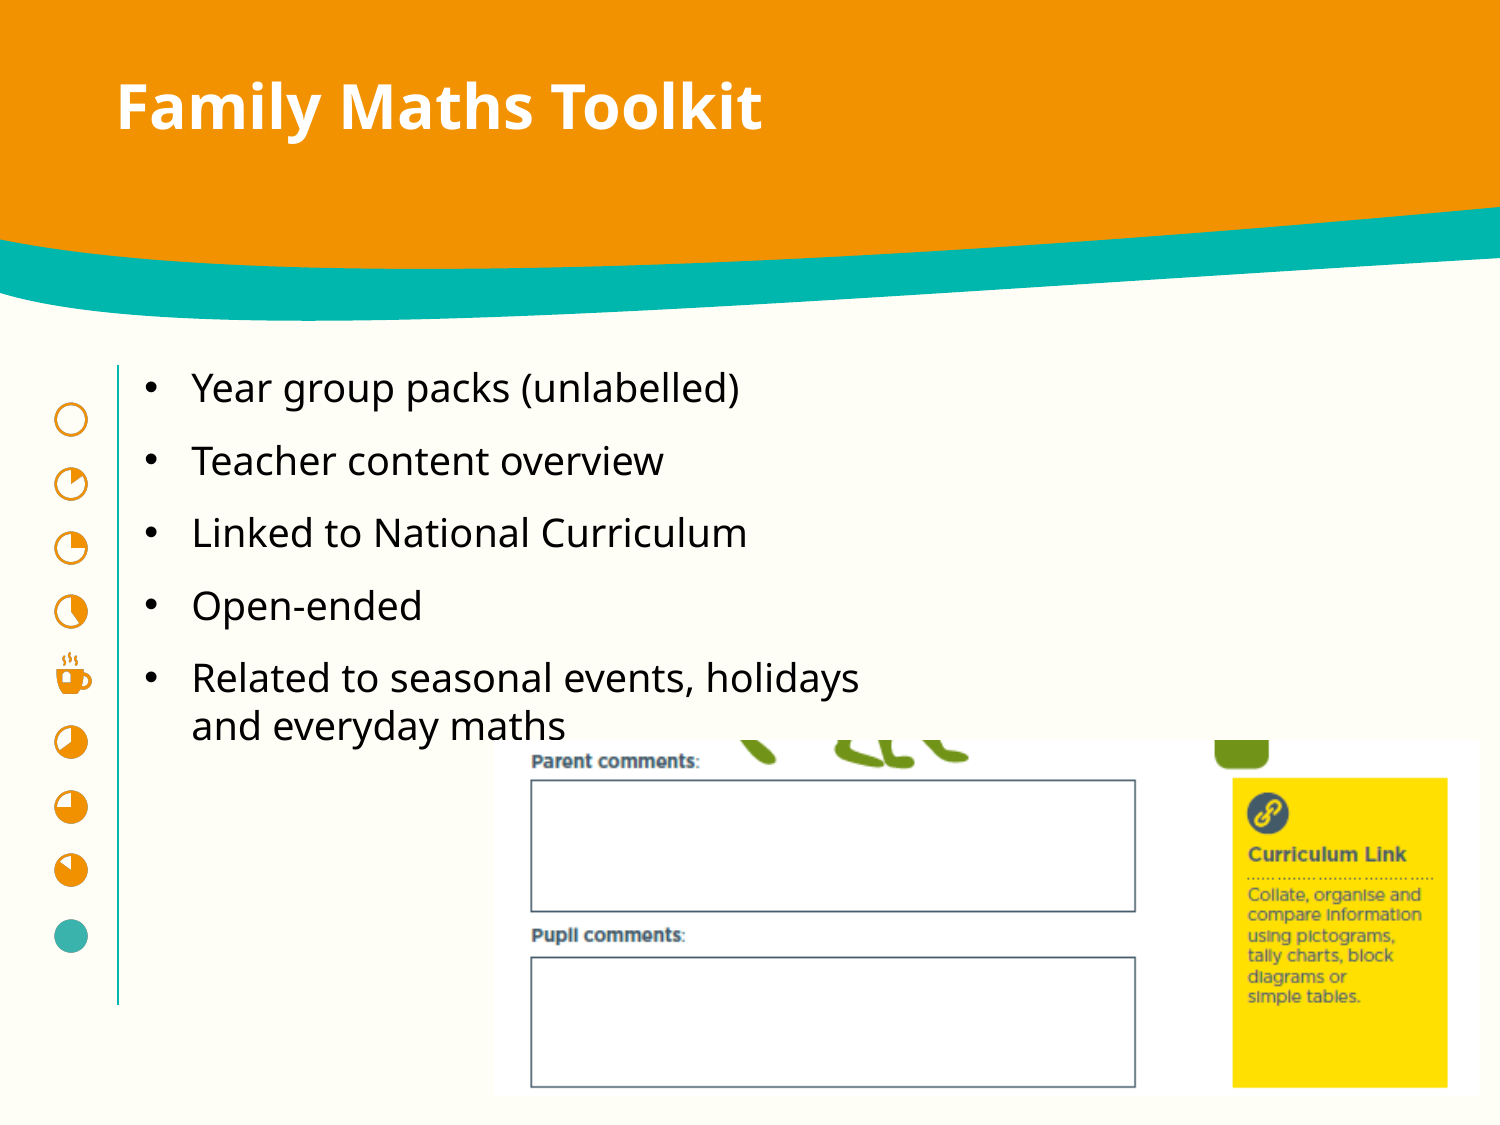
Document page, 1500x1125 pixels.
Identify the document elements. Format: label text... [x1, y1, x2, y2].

picture [49, 590, 92, 633]
picture [49, 527, 92, 570]
picture [493, 740, 1480, 1097]
picture [49, 915, 92, 957]
picture [49, 398, 92, 441]
picture [49, 849, 92, 891]
picture [49, 721, 92, 763]
list Family Maths Toolkit [100, 67, 1411, 258]
text_box Year group packs (unlabelled) Teacher content overview Linked to National Curriculum Open-ended Related to seasonal events, holidays and everyday maths [129, 355, 940, 756]
picture [47, 646, 101, 700]
picture [49, 786, 92, 828]
picture [49, 463, 92, 506]
